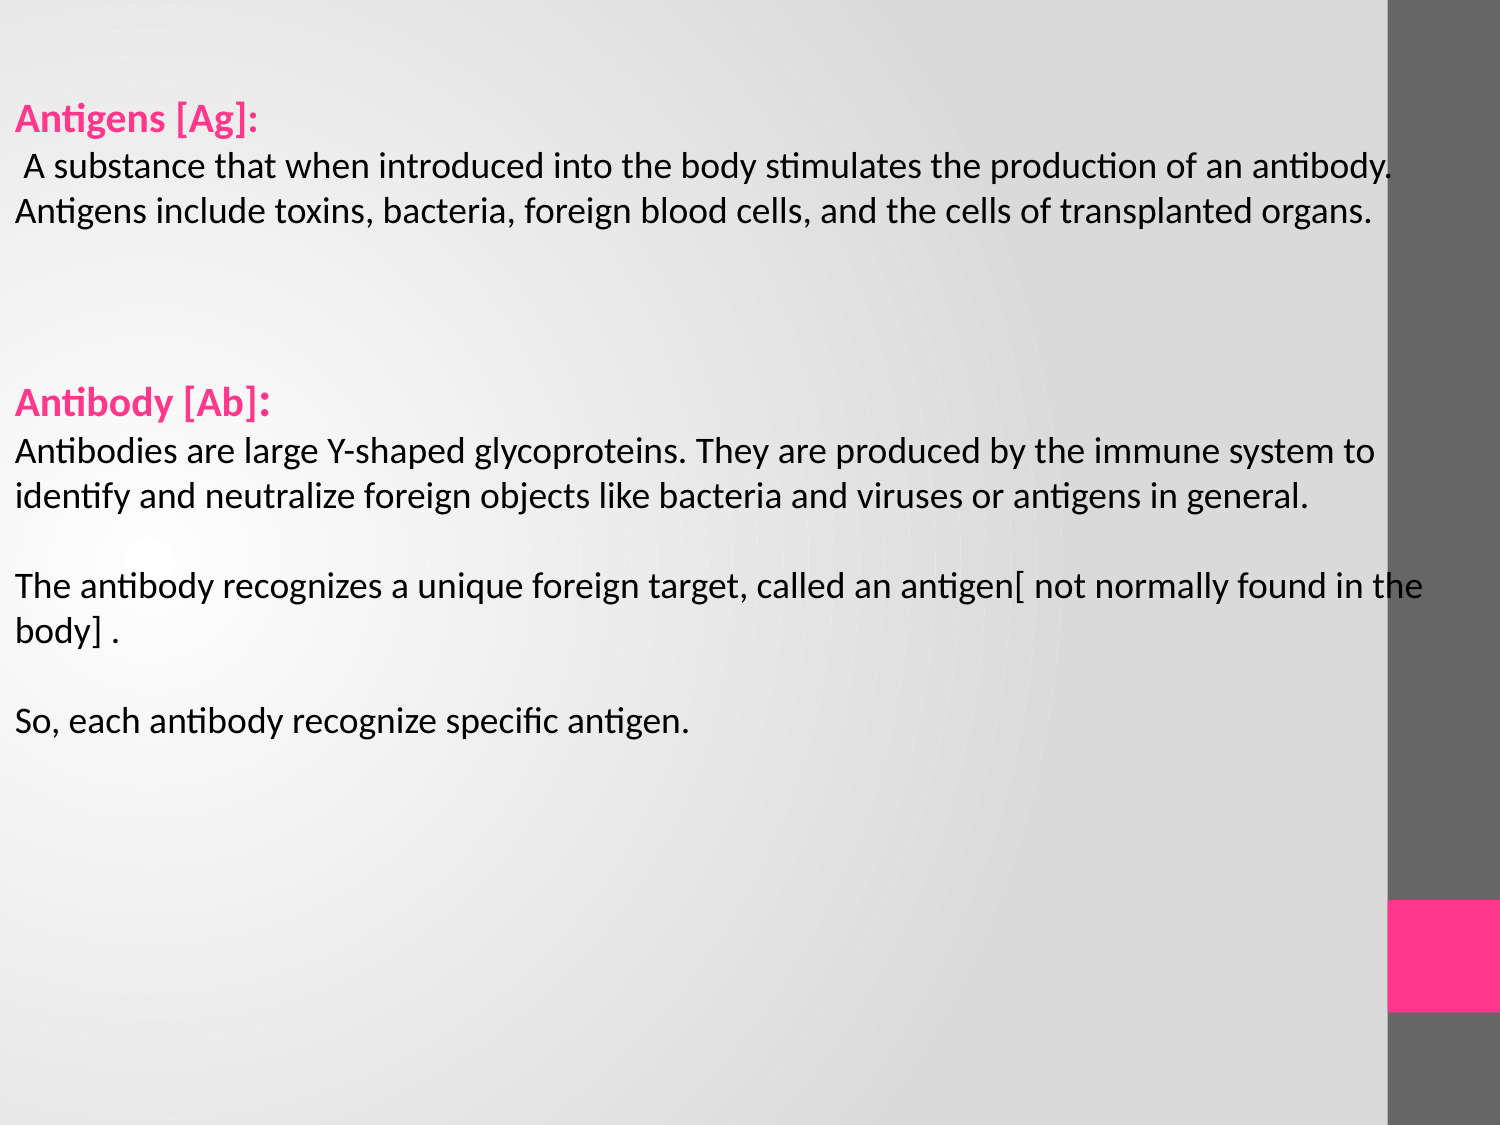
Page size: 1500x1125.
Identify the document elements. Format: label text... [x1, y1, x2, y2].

text_box Antigens [Ag]: A substance that when introduced into the body stimulates the production of an antibody. Antigens include toxins, bacteria, foreign blood cells, and the cells of transplanted organs. Antibody [Ab]: Antibodies are large Y-shaped glycoproteins. They are produced by the immune system to identify and neutralize foreign objects like bacteria and viruses or antigens in general. The antibody recognizes a unique foreign target, called an antigen[ not normally found in the body] . So, each antibody recognize specific antigen. [0, 83, 1447, 929]
